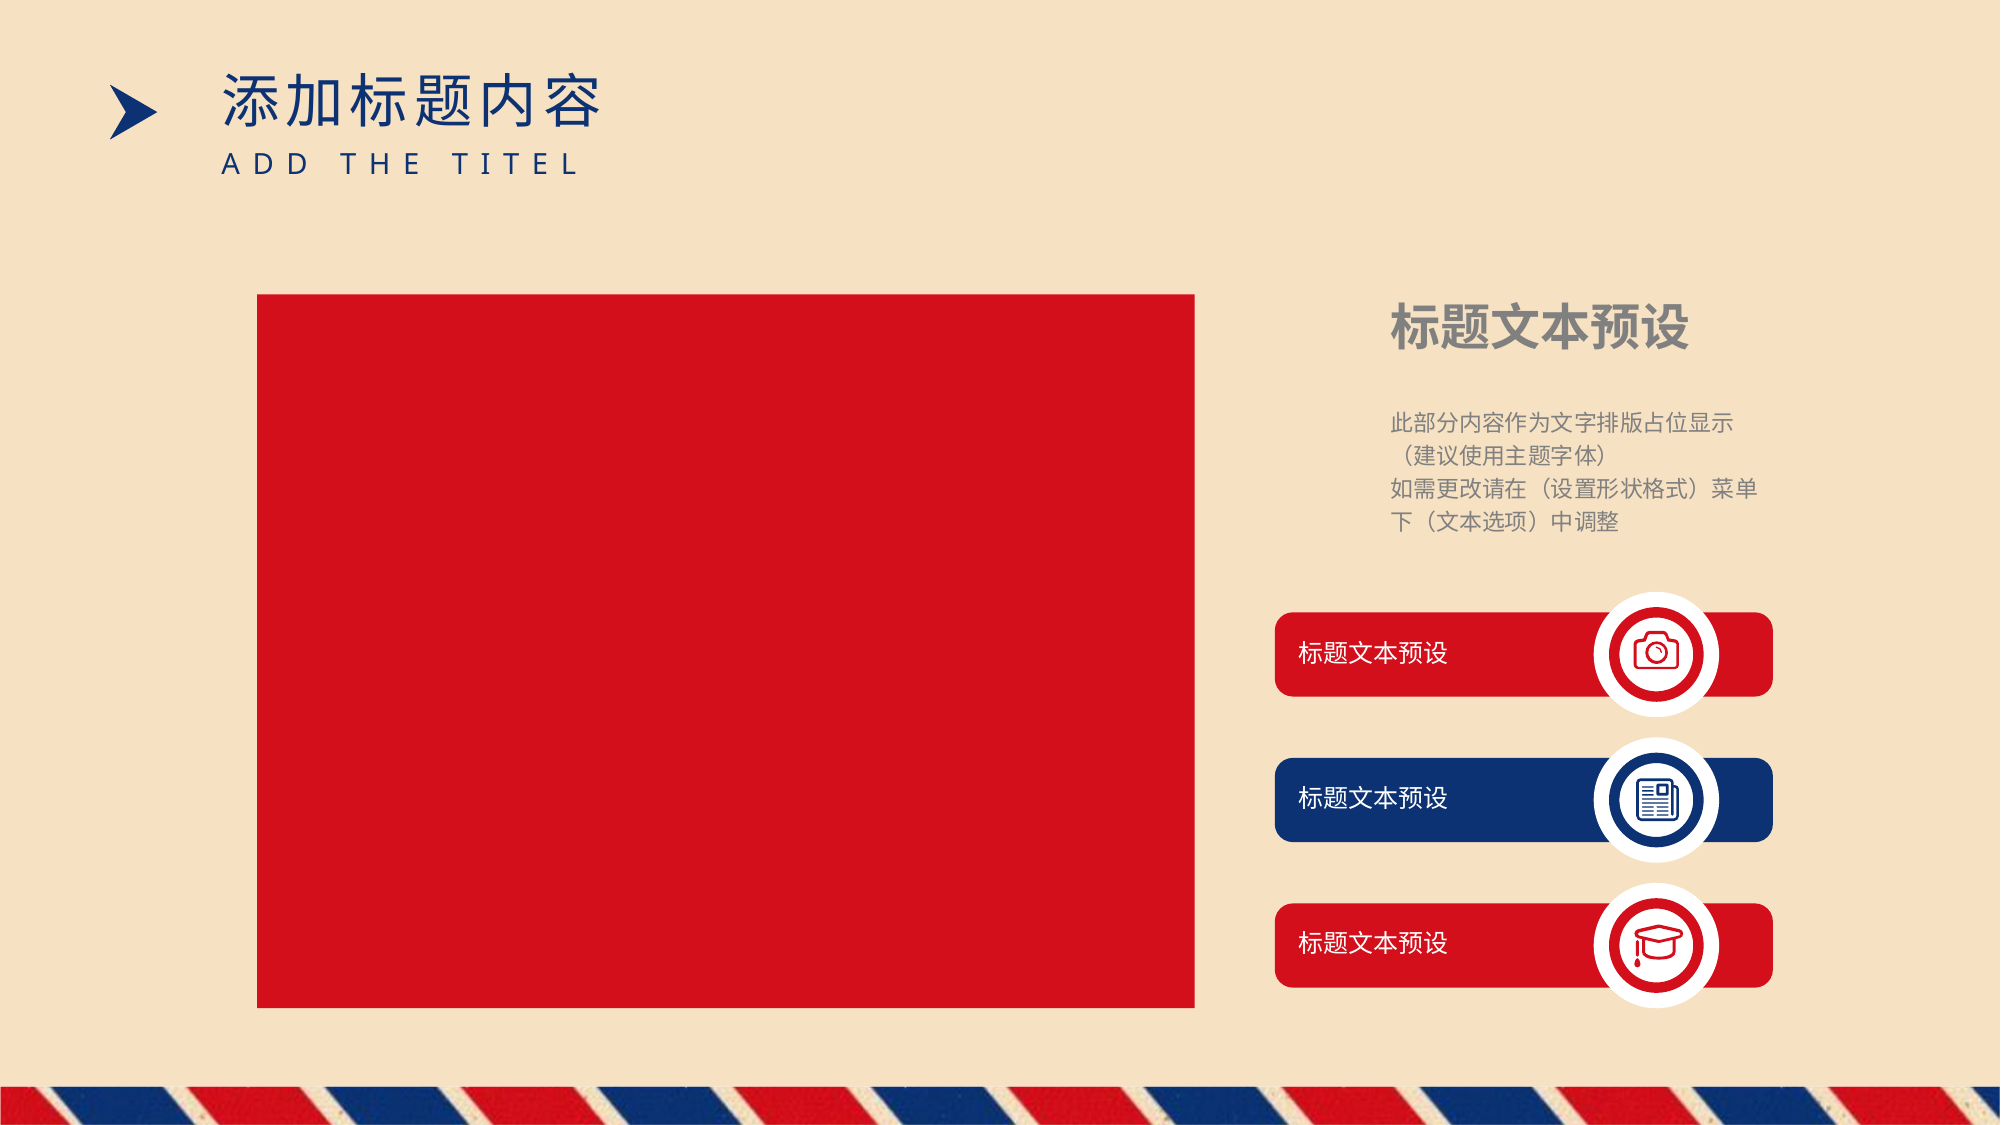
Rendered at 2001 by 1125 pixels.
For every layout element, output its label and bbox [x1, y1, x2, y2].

picture [2, 1087, 1998, 1124]
text_box [257, 257, 1773, 1009]
text_box [109, 56, 656, 189]
